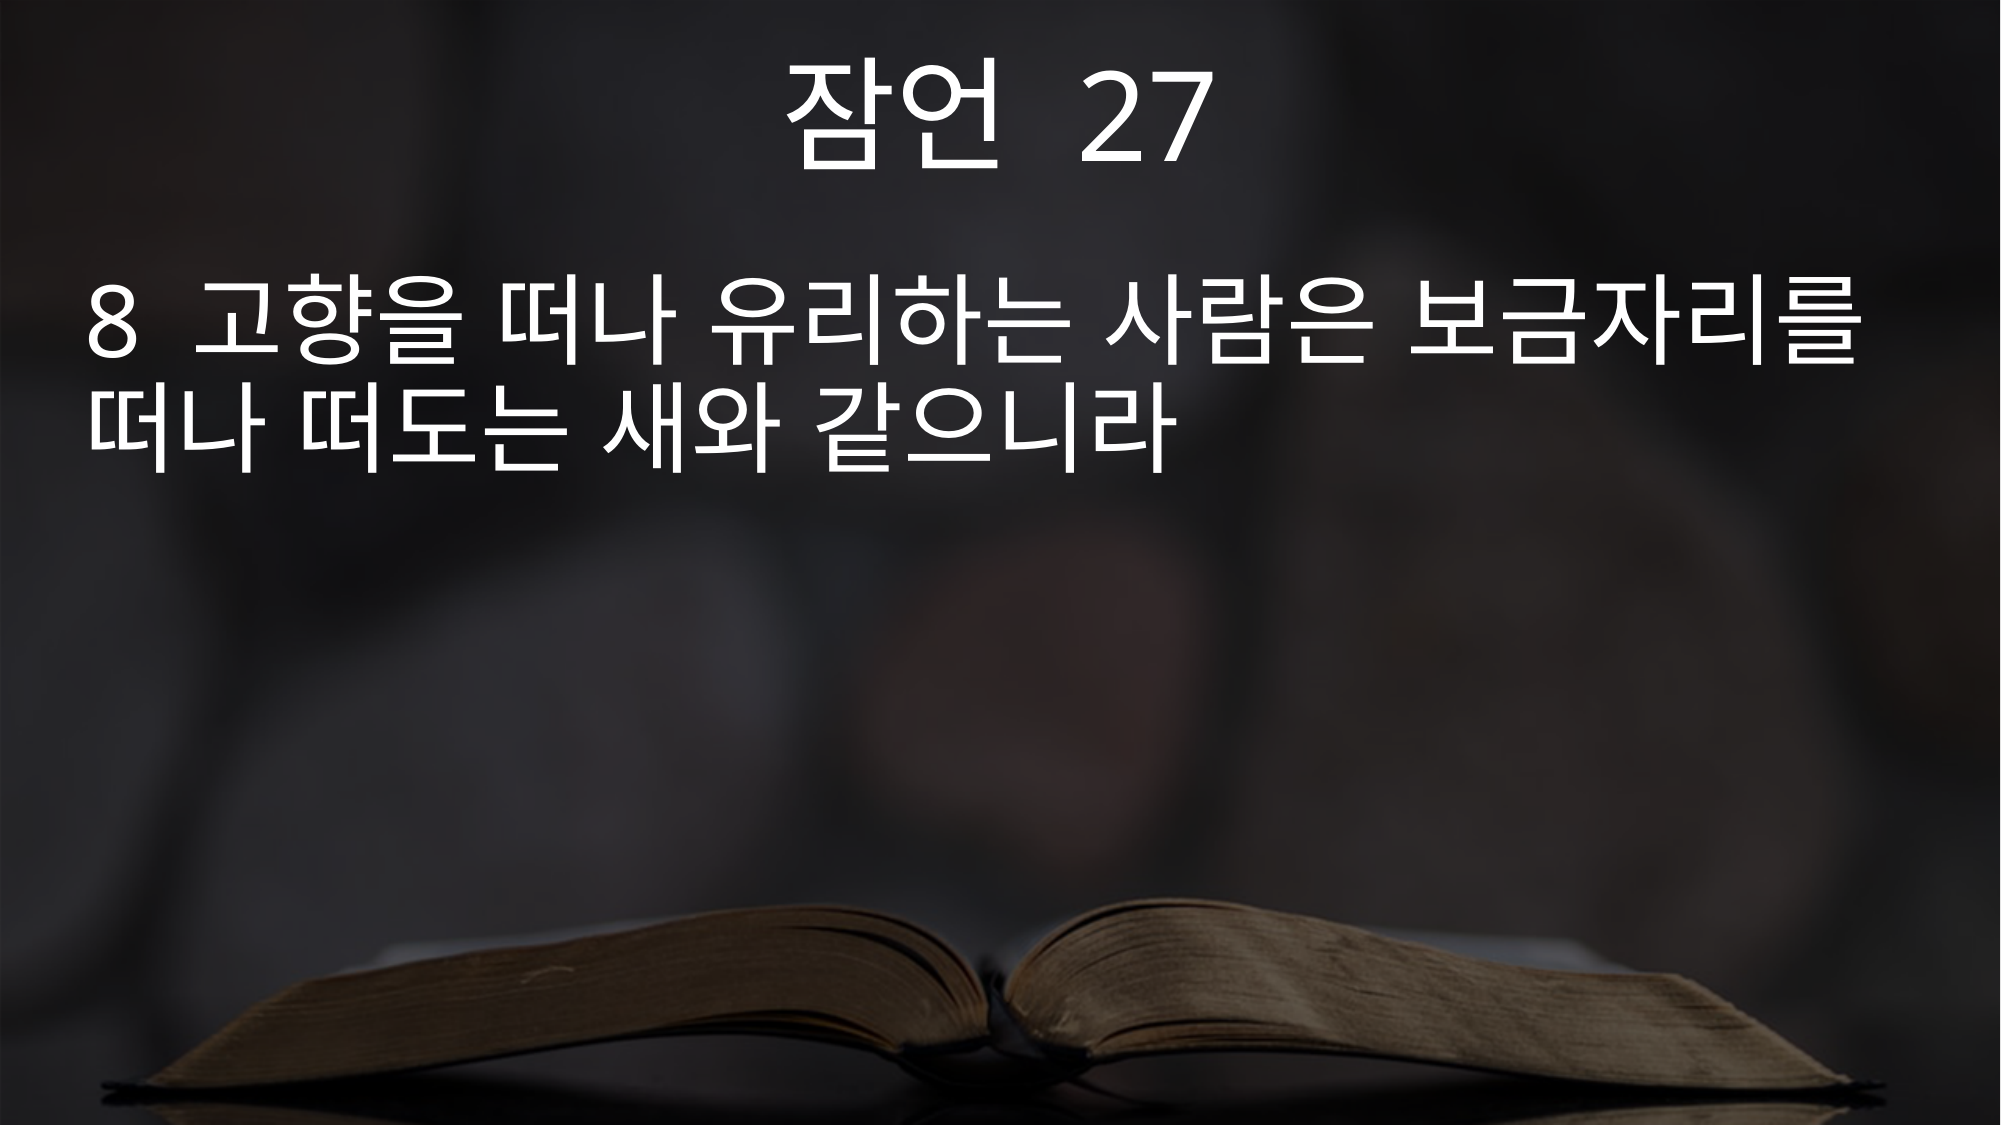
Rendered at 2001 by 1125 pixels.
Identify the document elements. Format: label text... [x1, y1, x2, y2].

list 8 고향을 떠나 유리하는 사람은 보금자리를 떠나 떠도는 새와 같으니라 [69, 263, 1953, 423]
picture [0, 0, 2001, 1125]
footer 잠언 27 [0, 32, 2000, 192]
